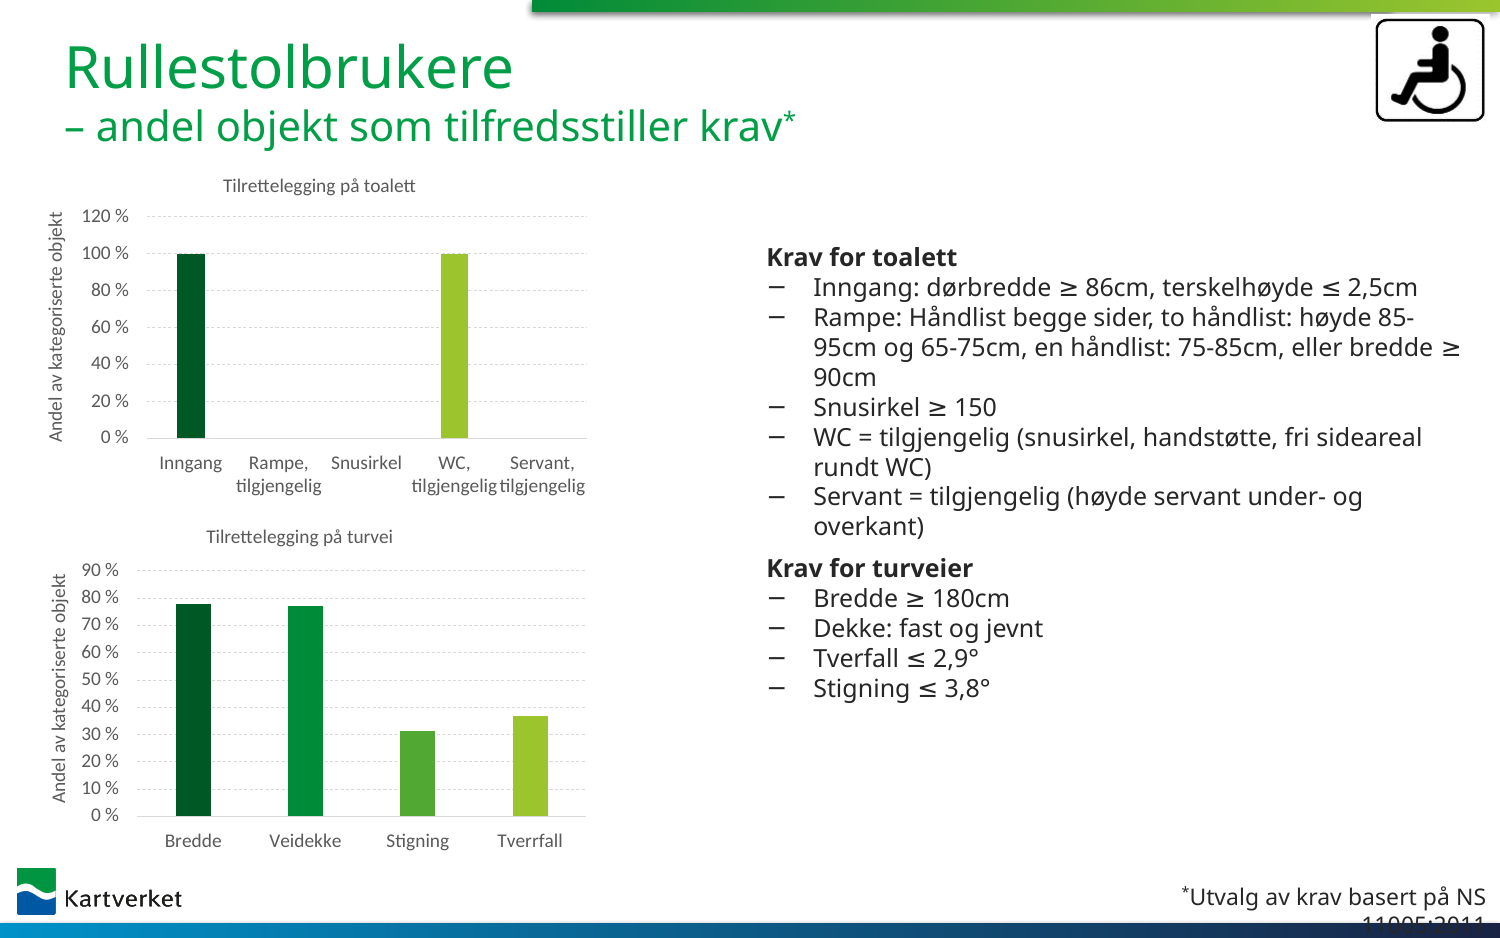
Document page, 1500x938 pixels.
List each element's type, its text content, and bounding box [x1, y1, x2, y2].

text_box Rullestolbrukere – andel objekt som tilfredsstiller krav* [49, 14, 1431, 158]
text_box Krav for toalett Inngang: dørbredde ≥ 86cm, terskelhøyde ≤ 2,5cm Rampe: Håndlist begge sider, to håndlist: høyde 85-95cm og 65-75cm, en håndlist: 75-85cm, eller bredde ≥ 90cm Snusirkel ≥ 150 WC = tilgjengelig (snusirkel, handstøtte, fri sideareal rundt WC) Servant = tilgjengelig (høyde servant under- og overkant) [751, 234, 1483, 545]
text_box *Utvalg av krav basert på NS 11005:2011 [1068, 873, 1500, 938]
picture [1371, 13, 1491, 127]
picture [41, 166, 598, 505]
picture [41, 520, 598, 859]
text_box Krav for turveier Bredde ≥ 180cm Dekke: fast og jevnt Tverfall ≤ 2,9° Stigning ≤ 3,8° [751, 545, 1483, 710]
